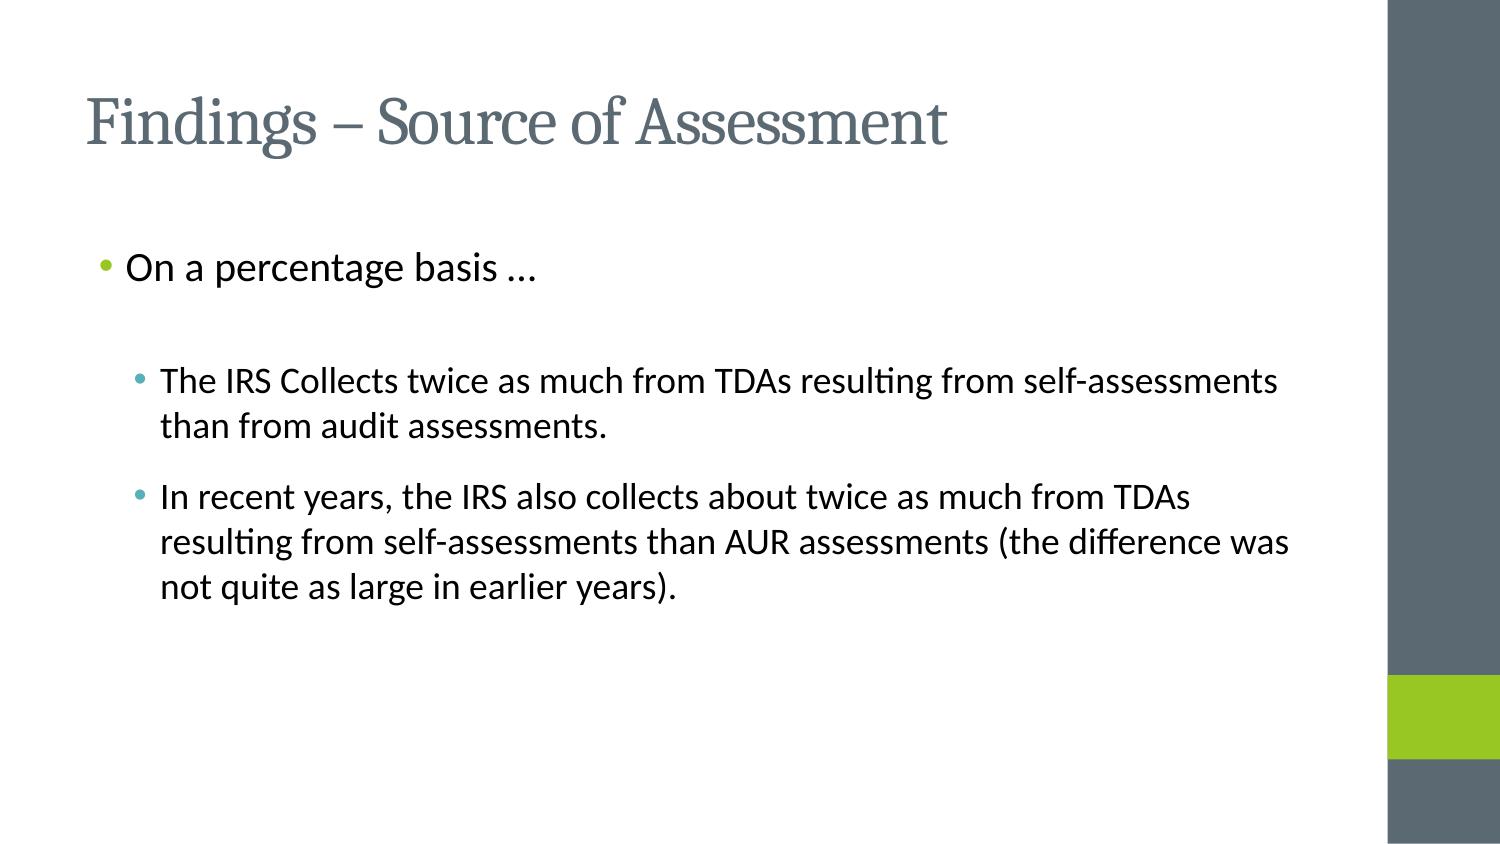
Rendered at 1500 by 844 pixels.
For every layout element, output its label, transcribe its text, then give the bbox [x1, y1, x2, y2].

list On a percentage basis … The IRS Collects twice as much from TDAs resulting from self-assessments than from audit assessments. In recent years, the IRS also collects about twice as much from TDAs resulting from self-assessments than AUR assessments (the difference was not quite as large in earlier years). [75, 234, 1325, 732]
title Findings – Source of Assessment [75, 46, 1325, 188]
